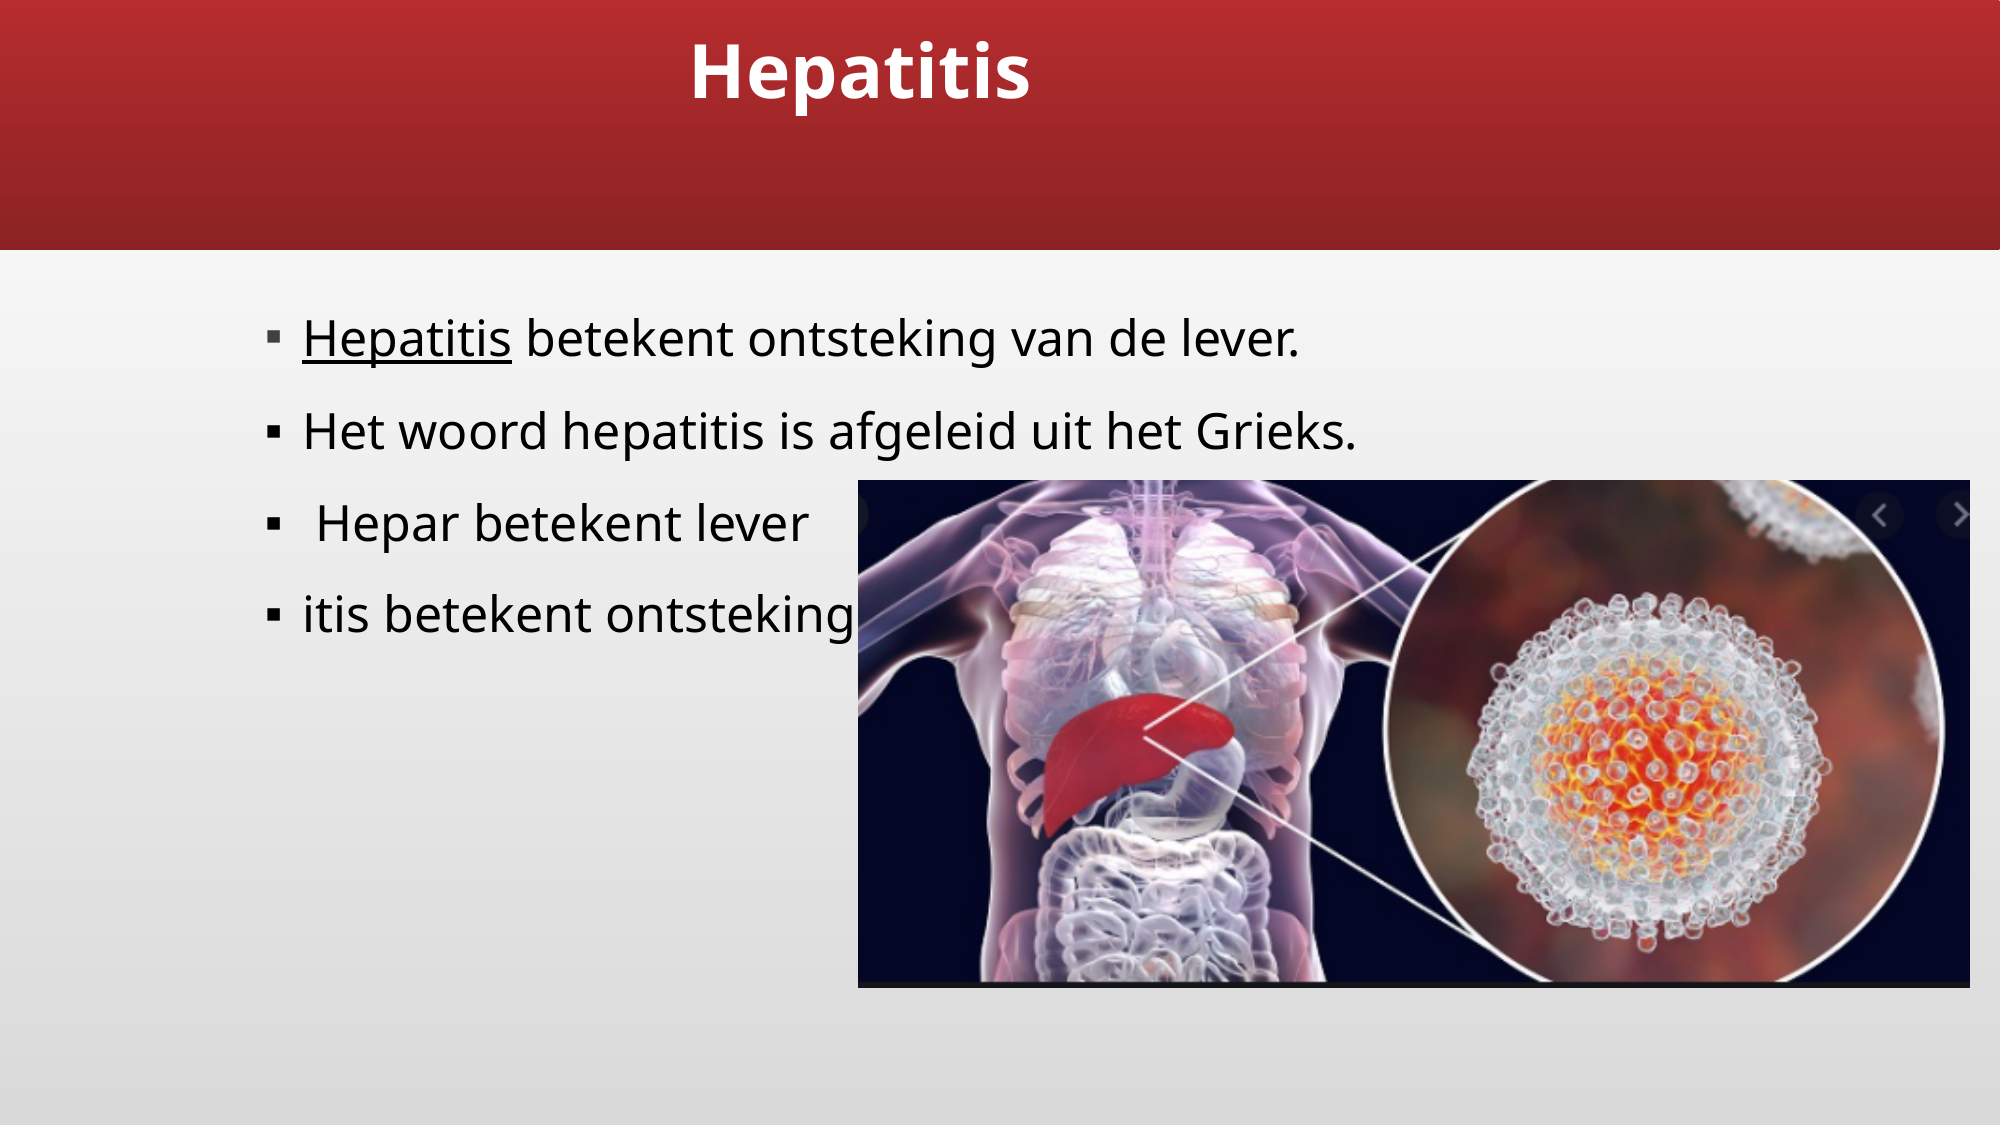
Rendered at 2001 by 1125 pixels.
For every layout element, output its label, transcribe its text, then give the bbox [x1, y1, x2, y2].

text_box Hepatitis [208, 16, 1532, 121]
list Hepatitis betekent ontsteking van de lever. Het woord hepatitis is afgeleid uit het Grieks. Hepar betekent lever itis betekent ontsteking. [249, 299, 1750, 1050]
picture [858, 480, 1970, 988]
